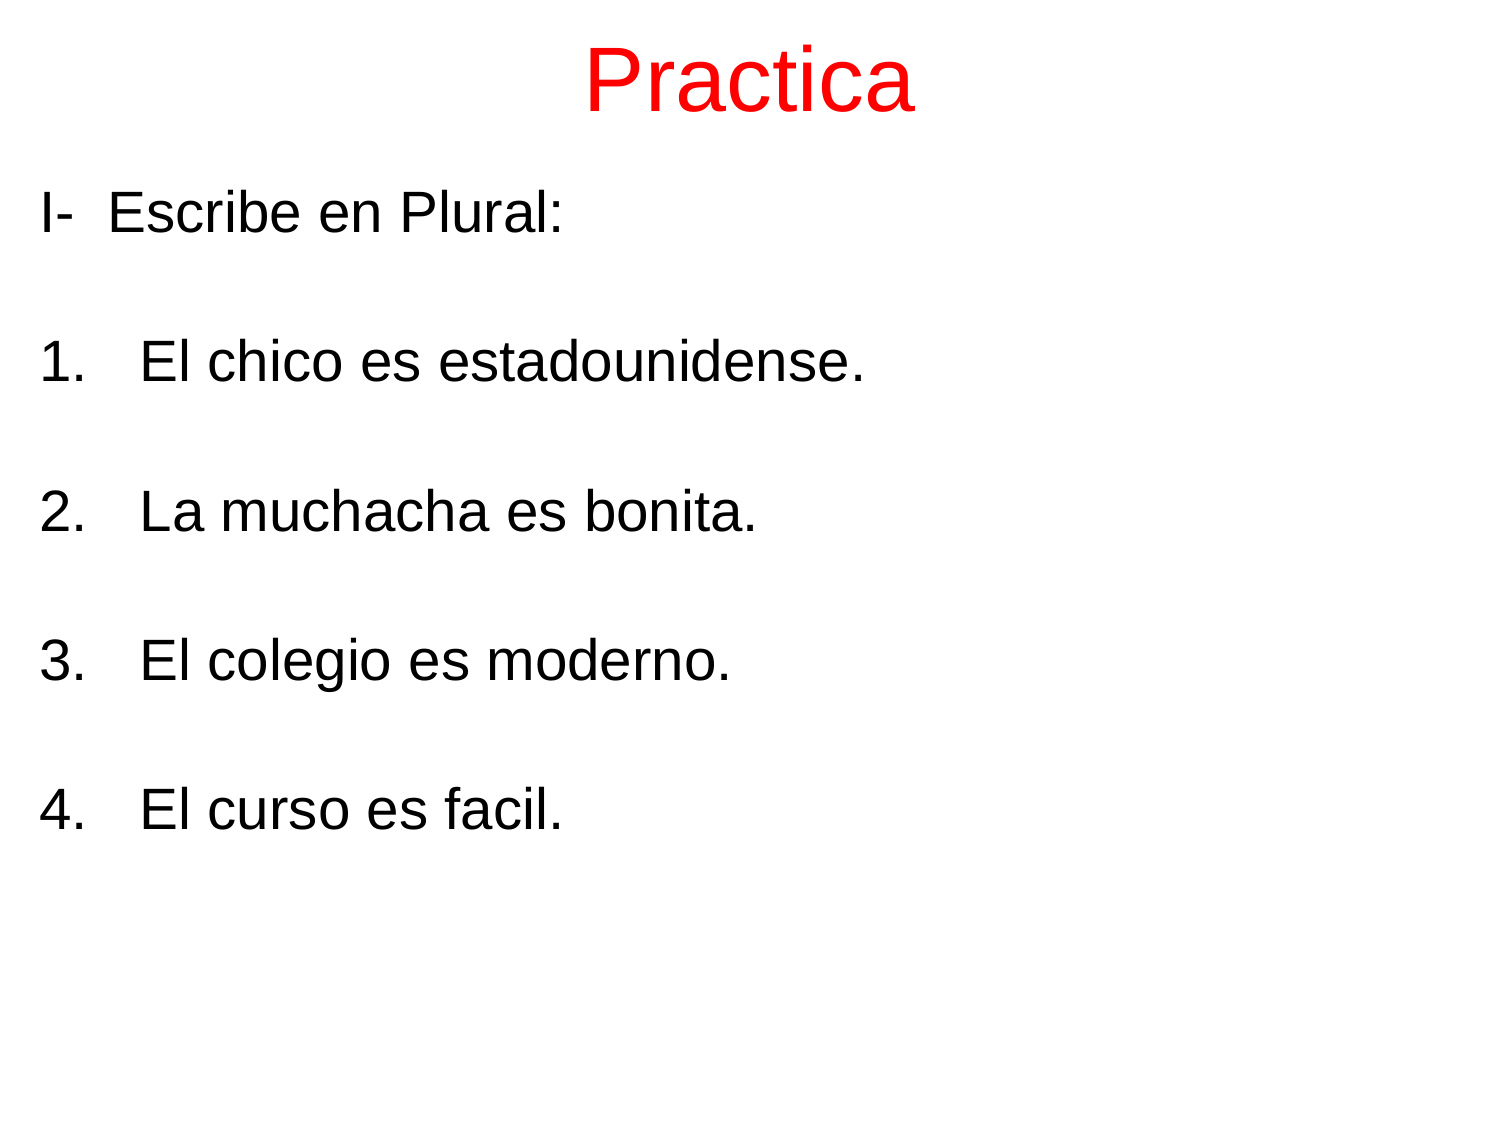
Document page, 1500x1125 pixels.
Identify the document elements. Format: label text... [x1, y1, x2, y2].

text_box I- Escribe en Plural: El chico es estadounidense. La muchacha es bonita. El colegio es moderno. El curso es facil. [24, 174, 1450, 918]
text_box Practica [74, 12, 1425, 158]
